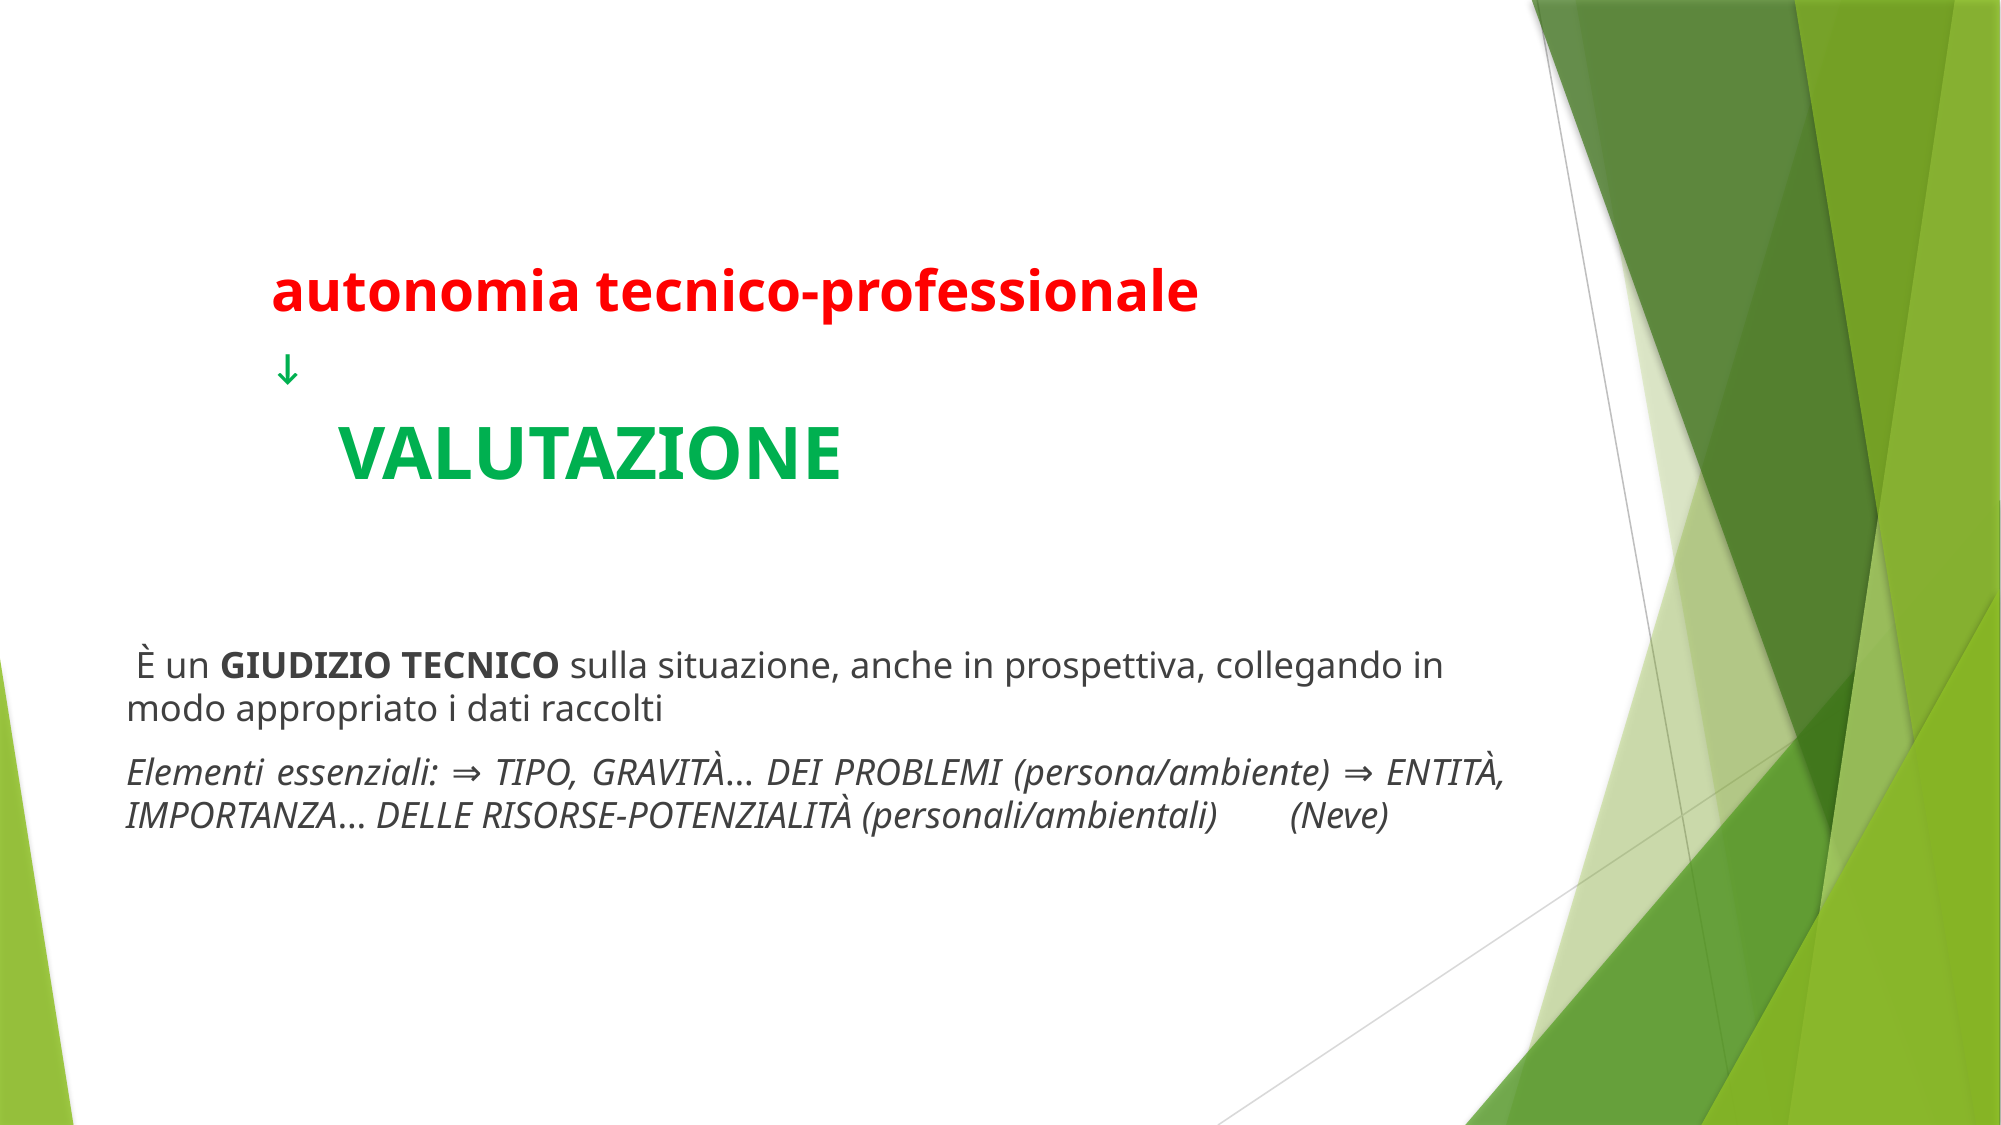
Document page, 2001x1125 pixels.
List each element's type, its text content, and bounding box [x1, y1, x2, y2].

list autonomia tecnico-professionale ↓ VALUTAZIONE È un GIUDIZIO TECNICO sulla situazione, anche in prospettiva, collegando in modo appropriato i dati raccolti Elementi essenziali: ⇒ TIPO, GRAVITÀ… DEI PROBLEMI (persona/ambiente) ⇒ ENTITÀ, IMPORTANZA… DELLE RISORSE-POTENZIALITÀ (personali/ambientali) (Neve) [111, 183, 1522, 991]
